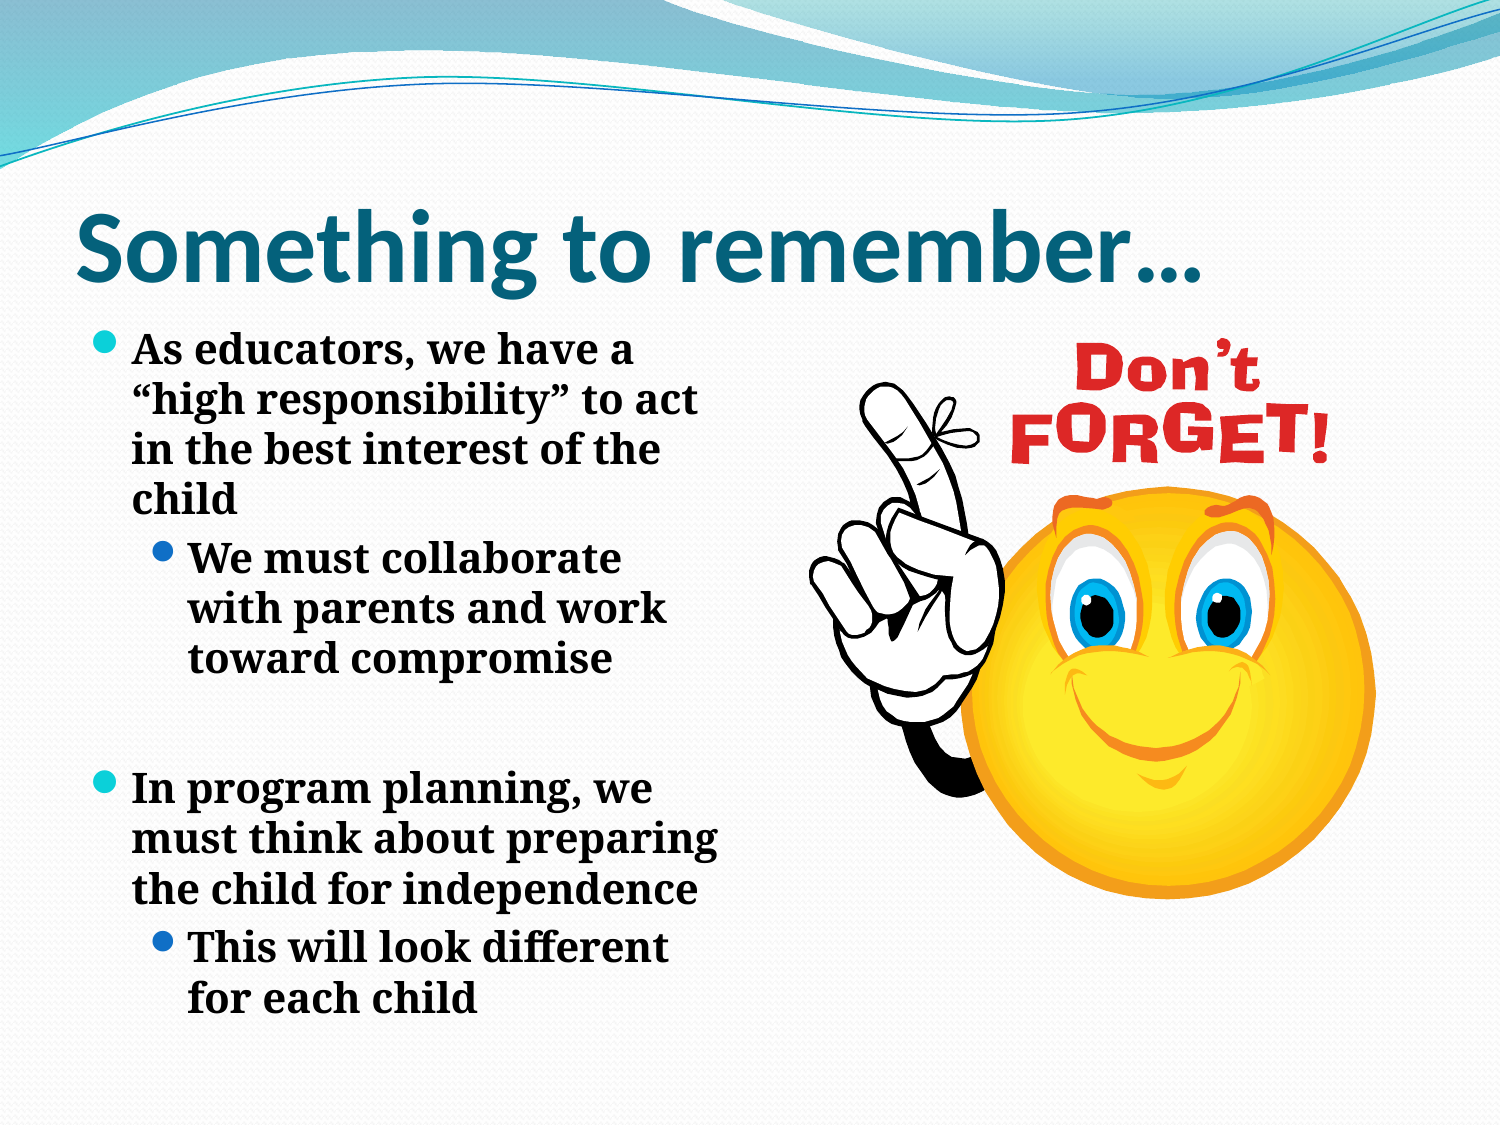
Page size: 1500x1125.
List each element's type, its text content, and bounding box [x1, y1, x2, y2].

picture [808, 337, 1377, 900]
title Something to remember… [75, 115, 1425, 303]
list As educators, we have a “high responsibility” to act in the best interest of the child We must collaborate with parents and work toward compromise In program planning, we must think about preparing the child for independence This will look different for each child [75, 314, 738, 1043]
